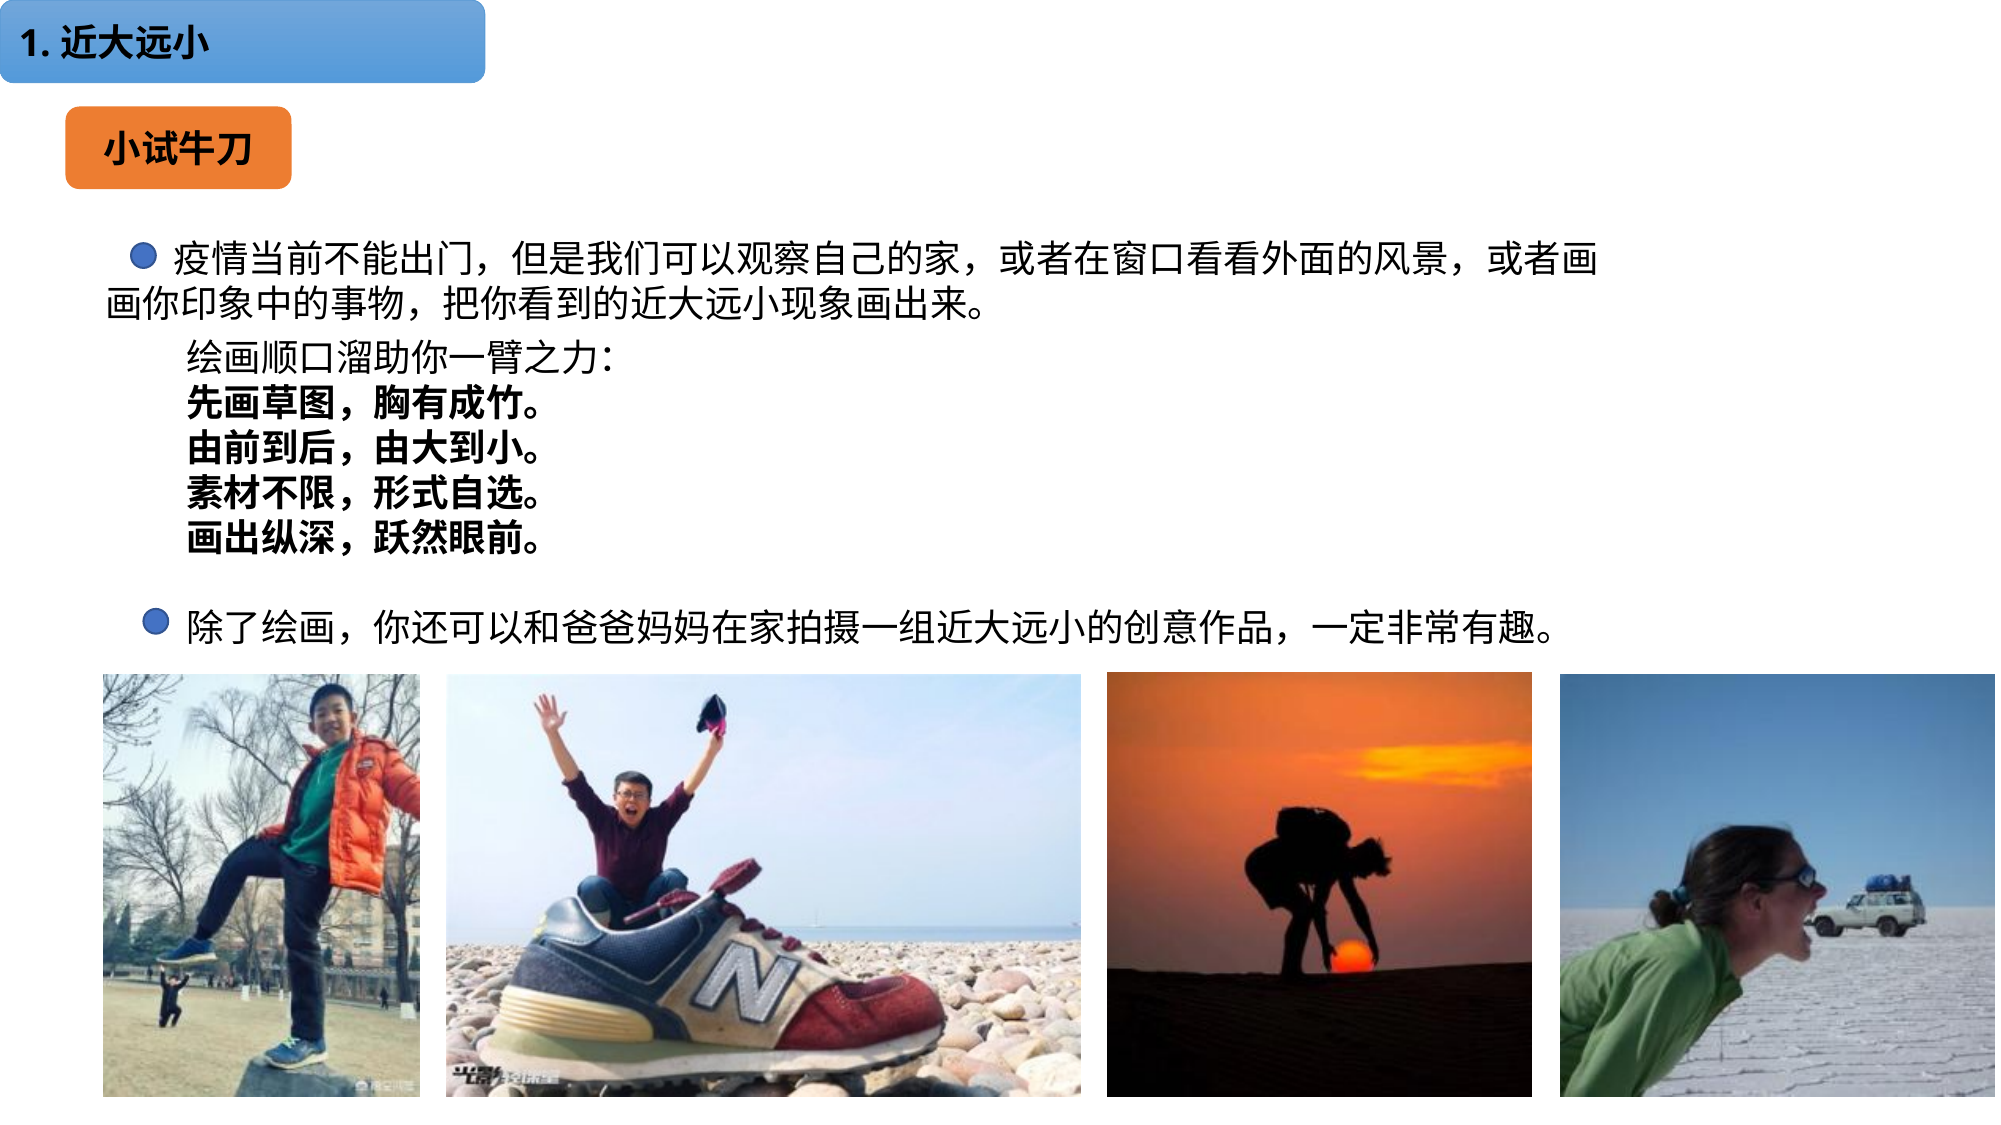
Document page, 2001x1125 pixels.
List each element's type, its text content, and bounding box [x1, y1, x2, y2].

picture [1560, 674, 1995, 1097]
picture [446, 674, 1081, 1097]
text_box 1.近大远小 [0, 0, 486, 84]
text_box [130, 242, 157, 269]
text_box [142, 607, 170, 635]
picture [103, 674, 420, 1097]
text_box 小试牛刀 [65, 106, 292, 190]
text_box 疫情当前不能出门，但是我们可以观察自己的家，或者在窗口看看外面的风景，或者画画你印象中的事物，把你看到的近大远小现象画出来。 [90, 227, 1646, 332]
picture [1107, 672, 1532, 1097]
text_box 绘画顺口溜助你一臂之力： 先画草图，胸有成竹。 由前到后，由大到小。 素材不限，形式自选。 画出纵深，跃然眼前。 除了绘画，你还可以和爸爸妈妈在家拍摄一组近大远小的创意作品，一定非常有趣。 [103, 326, 1659, 792]
